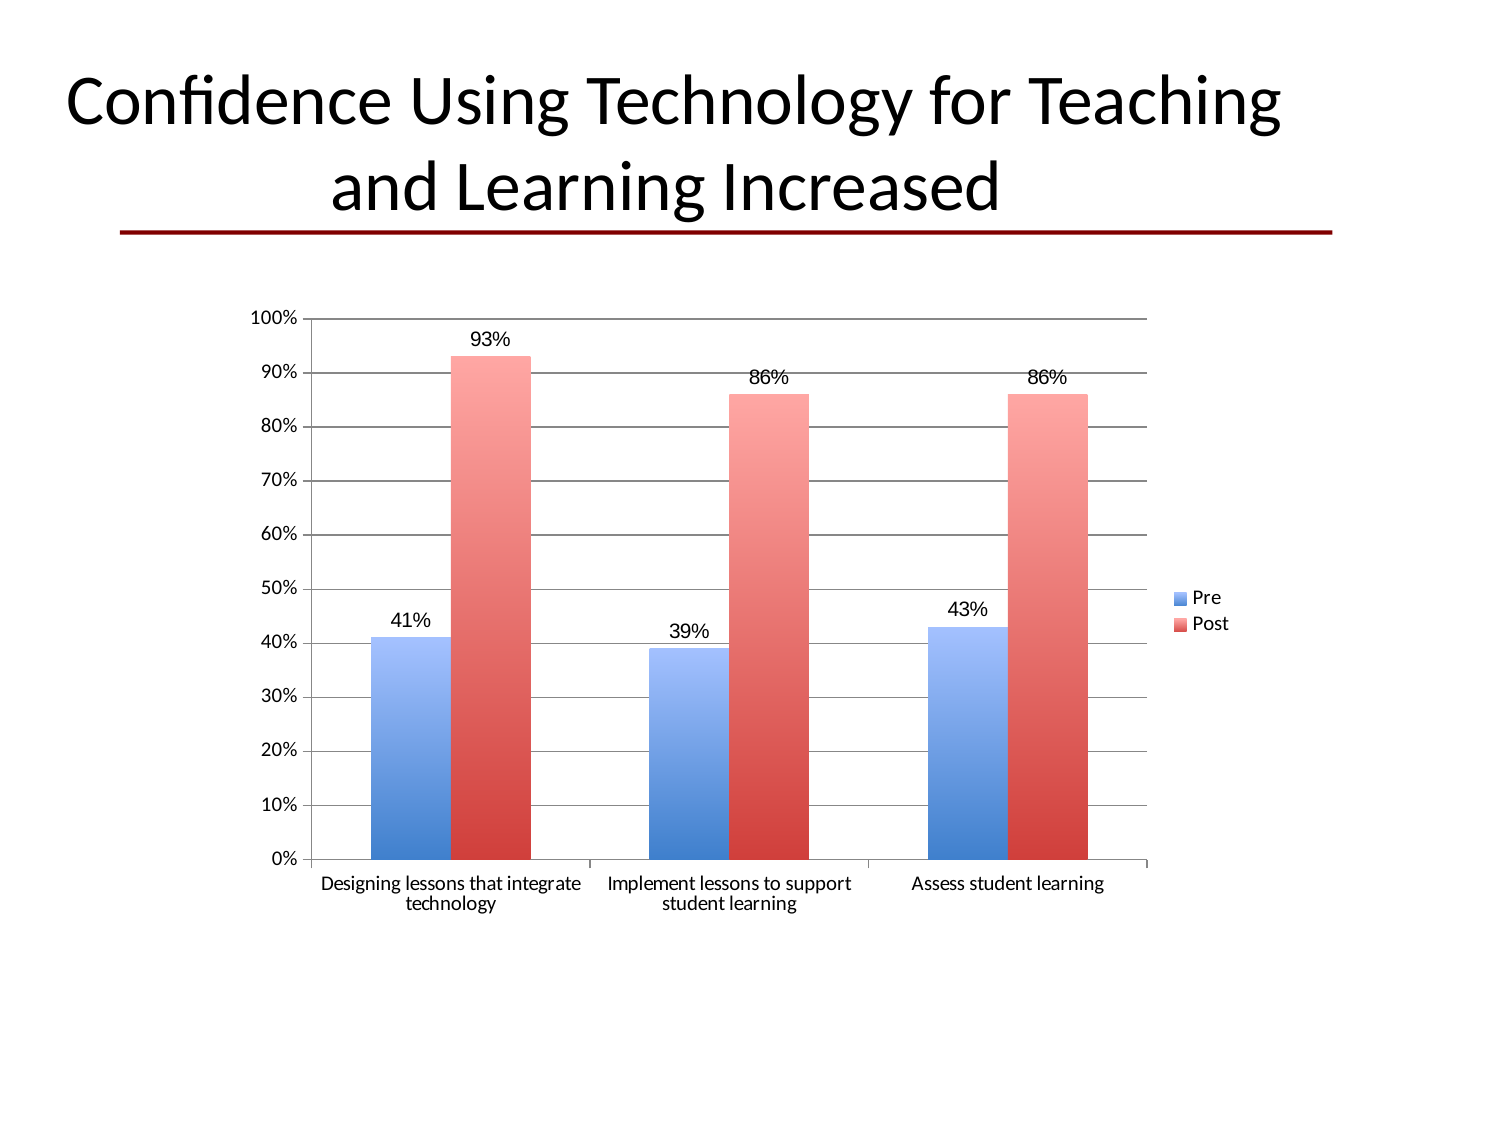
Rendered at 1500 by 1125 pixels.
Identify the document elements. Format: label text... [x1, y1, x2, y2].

chart [229, 295, 1249, 928]
title Confidence Using Technology for Teaching and Learning Increased [0, 45, 1350, 233]
